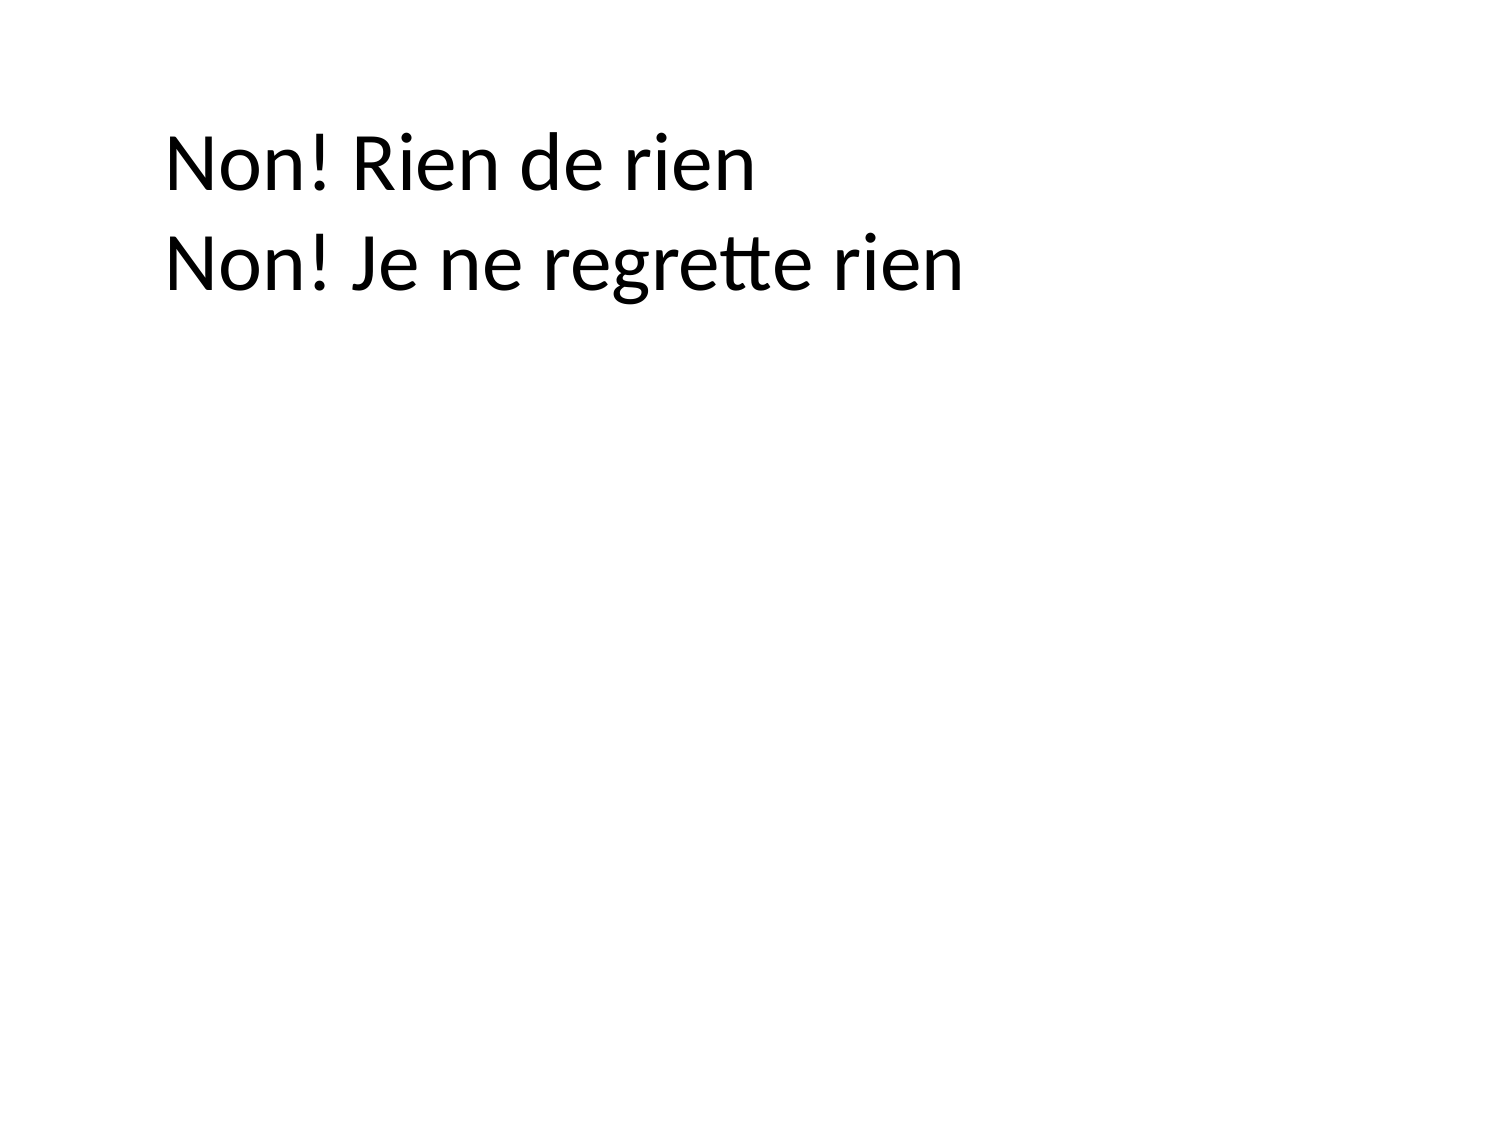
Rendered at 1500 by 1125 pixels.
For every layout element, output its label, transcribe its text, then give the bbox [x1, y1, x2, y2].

text_box Non! Rien de rien Non! Je ne regrette rien [150, 99, 1325, 415]
